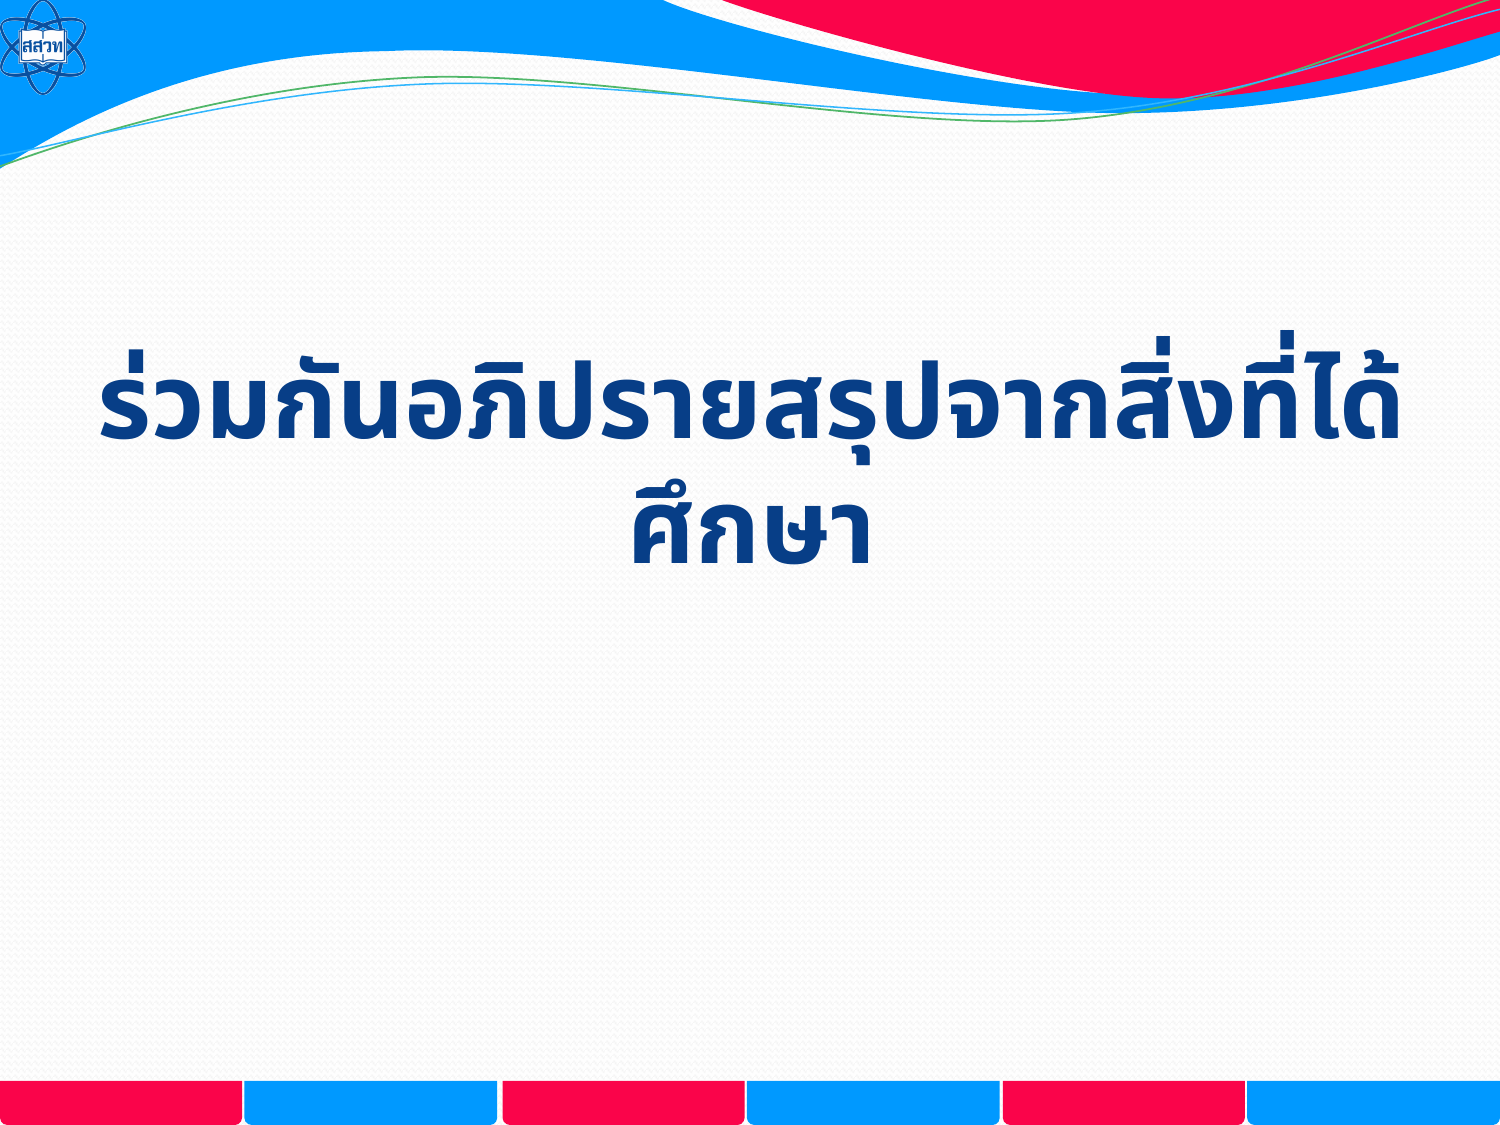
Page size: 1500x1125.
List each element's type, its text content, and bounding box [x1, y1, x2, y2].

picture [0, 0, 86, 95]
title ร่วมกันอภิปรายสรุปจากสิ่งที่ได้ศึกษา [76, 397, 1427, 585]
